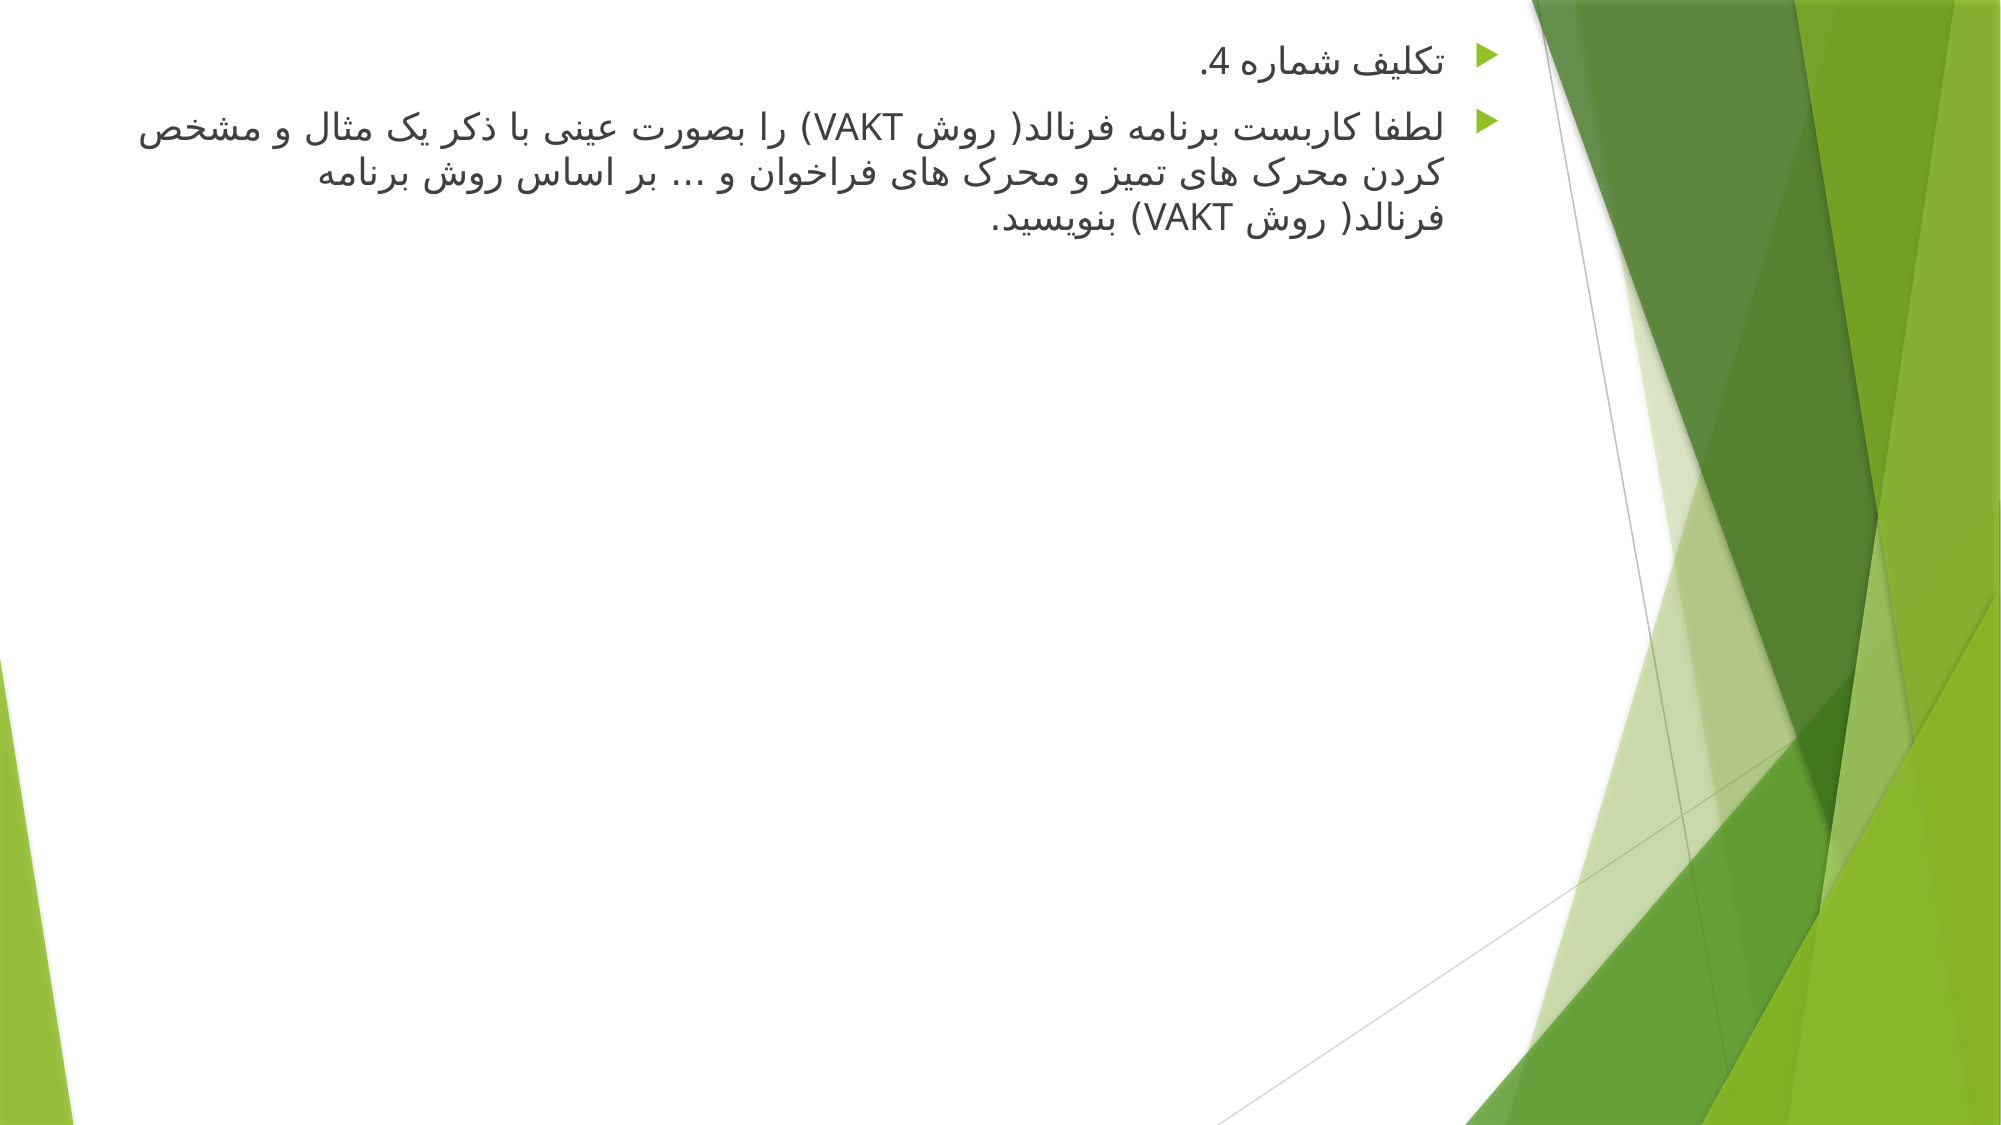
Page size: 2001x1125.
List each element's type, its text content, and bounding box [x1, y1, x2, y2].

list تکلیف شماره 4. لطفا کاربست برنامه فرنالد( روش VAKT) را بصورت عینی با ذکر یک مثال و مشخص کردن محرک های تمیز و محرک های فراخوان و ... بر اساس روش برنامه فرنالد( روش VAKT) بنویسید. [111, 29, 1517, 992]
